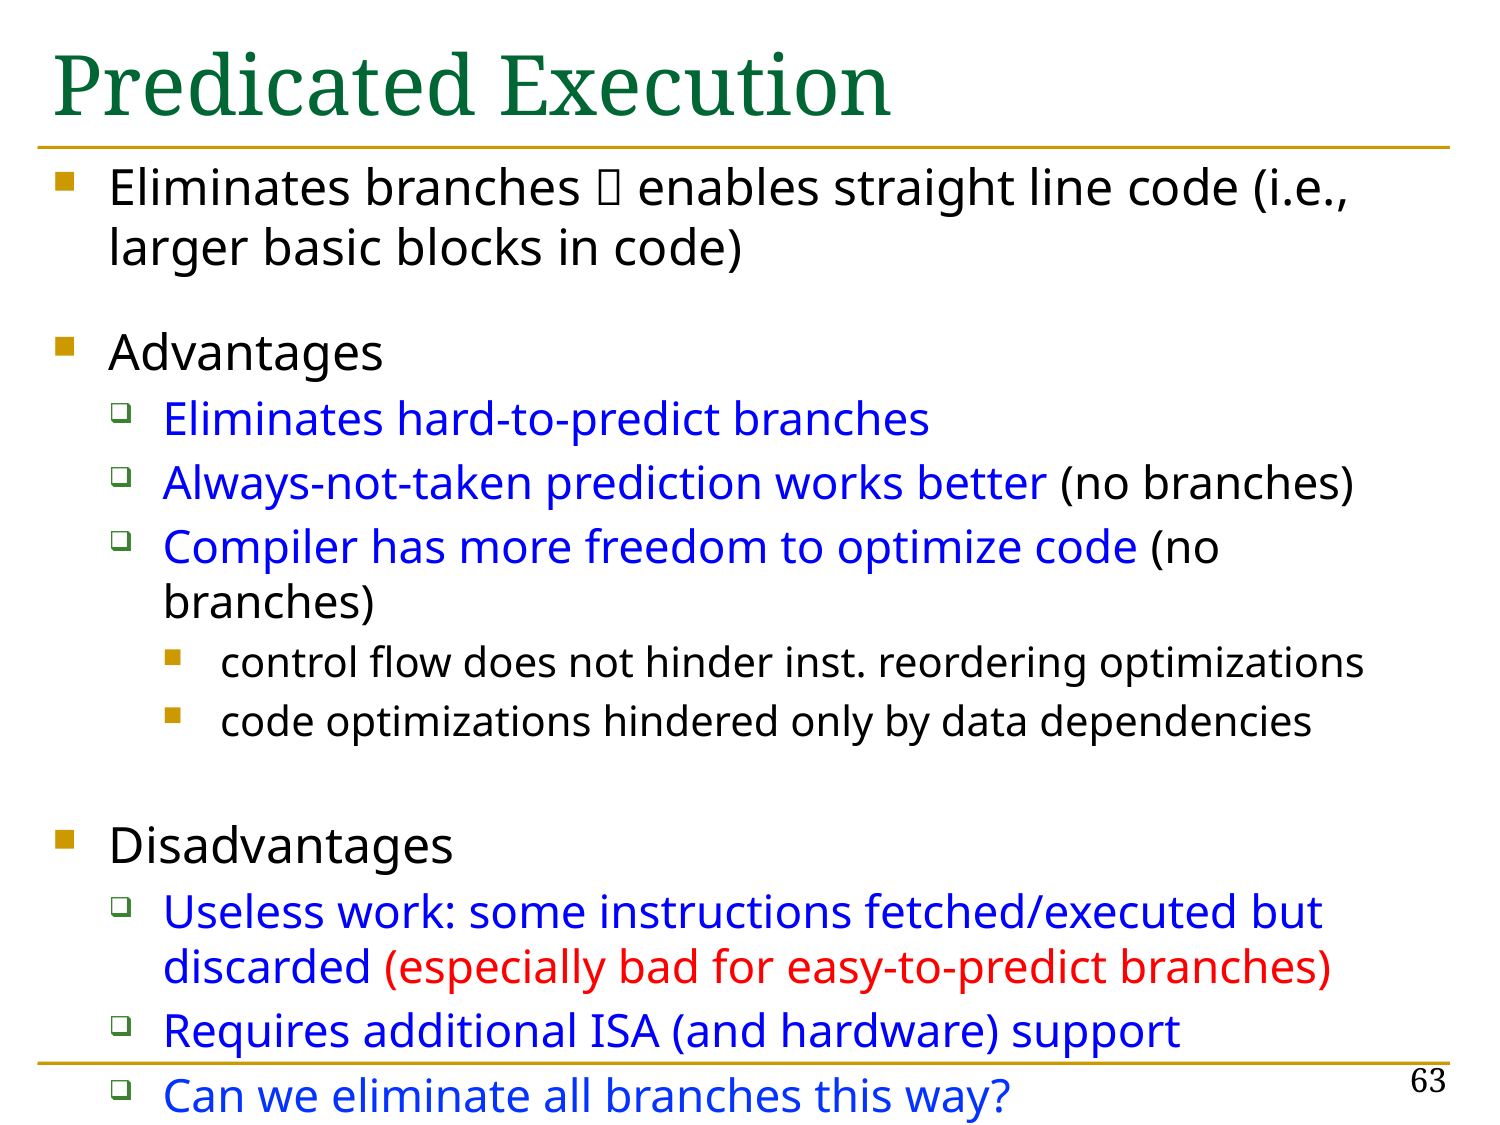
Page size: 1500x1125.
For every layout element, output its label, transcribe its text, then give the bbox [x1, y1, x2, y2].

title Predicated Execution [37, 24, 1450, 147]
list Eliminates branches  enables straight line code (i.e., larger basic blocks in code) Advantages Eliminates hard-to-predict branches Always-not-taken prediction works better (no branches) Compiler has more freedom to optimize code (no branches) control flow does not hinder inst. reordering optimizations code optimizations hindered only by data dependencies Disadvantages Useless work: some instructions fetched/executed but discarded (especially bad for easy-to-predict branches) Requires additional ISA (and hardware) support Can we eliminate all branches this way? [37, 147, 1450, 1000]
slide_number 63 [1111, 1036, 1462, 1112]
